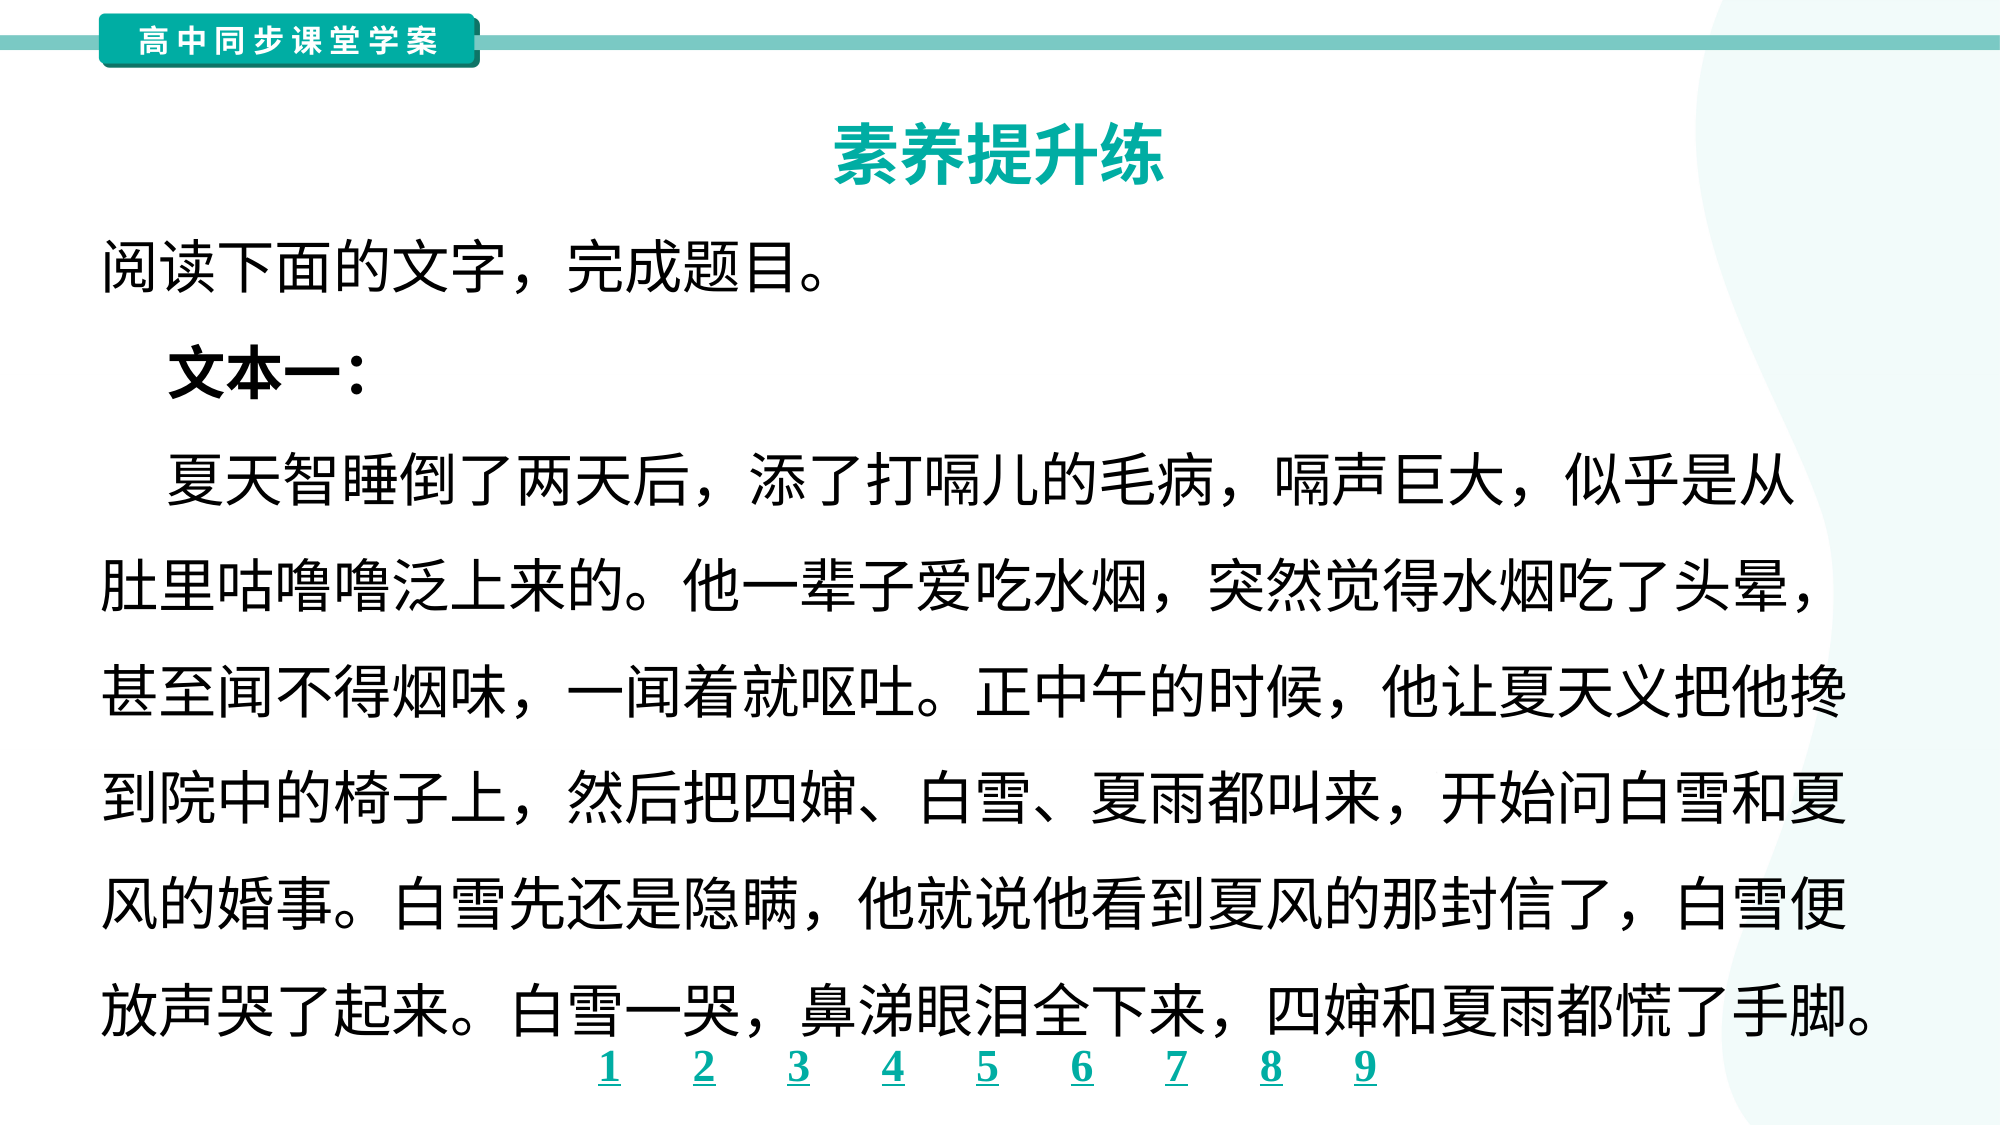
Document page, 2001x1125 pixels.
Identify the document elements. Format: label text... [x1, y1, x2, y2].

text_box 素养提升练 [100, 76, 1899, 193]
text_box 阅读下面的文字，完成题目。 文本一： 夏天智睡倒了两天后，添了打嗝儿的毛病，嗝声巨大，似乎是从 肚里咕噜噜泛上来的。他一辈子爱吃水烟，突然觉得水烟吃了头晕， 甚至闻不得烟味，一闻着就呕吐。正中午的时候，他让夏天义把他搀 到院中的椅子上，然后把四婶、白雪、夏雨都叫来，开始问白雪和夏 风的婚事。白雪先还是隐瞒，他就说他看到夏风的那封信了，白雪便 放声哭了起来。白雪一哭，鼻涕眼泪全下来，四婶和夏雨都慌了手脚。 [100, 193, 1899, 1044]
picture [0, 0, 2000, 1125]
